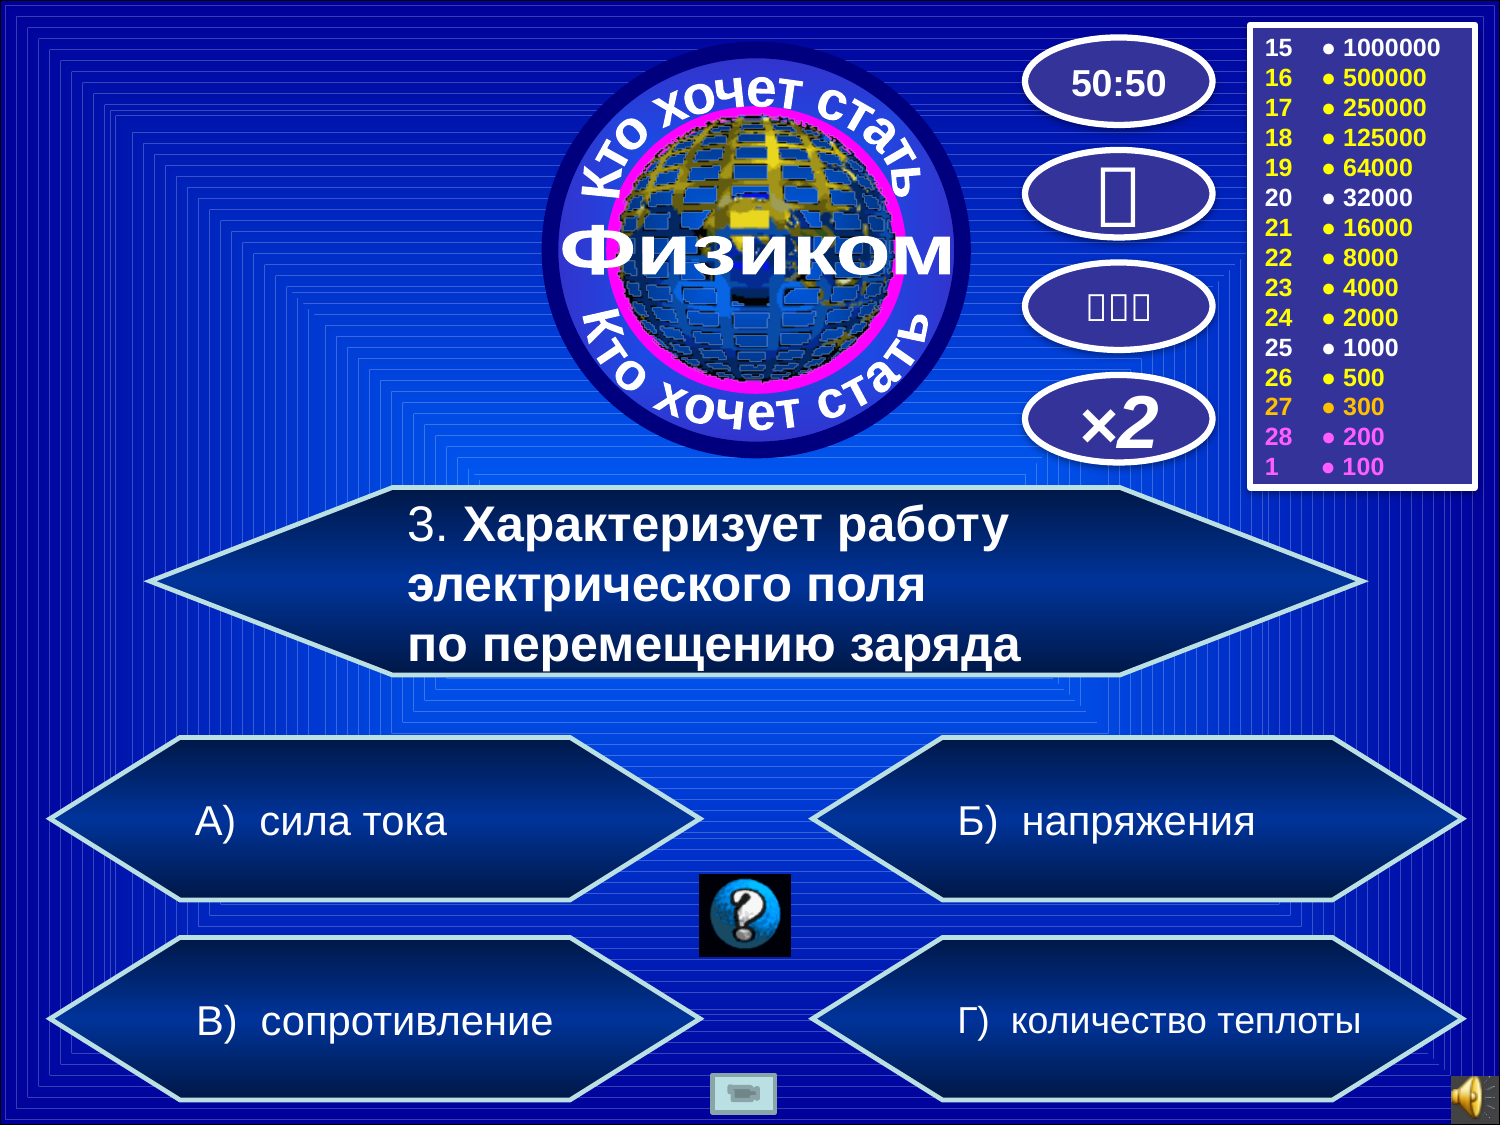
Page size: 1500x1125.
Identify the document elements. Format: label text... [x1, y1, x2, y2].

text_box [0, 0, 1500, 1125]
text_box Б) напряжения [812, 737, 1463, 900]
picture [612, 112, 901, 388]
text_box ×2 [1021, 371, 1216, 466]
picture [699, 874, 791, 958]
text_box ● 1000000 ● 500000 ● 250000 ● 125000 ● 64000 ● 32000 ● 16000 ● 8000 ● 4000 ● 2000 ● 1000 ● 500 ● 300 ● 200 1 ● 100 [1247, 22, 1478, 491]
text_box В) сопротивление [50, 937, 701, 1100]
text_box Г) количество теплоты [812, 937, 1463, 1100]
text_box 3. Характеризует работу электрического поля по перемещению заряда [149, 487, 1363, 676]
text_box [710, 1073, 777, 1115]
text_box  [1021, 146, 1216, 241]
text_box [615, 396, 898, 451]
text_box  [1021, 259, 1216, 354]
picture [1449, 1074, 1500, 1125]
text_box 50:50 [1021, 34, 1216, 129]
text_box А) сила тока [50, 737, 701, 900]
text_box [549, 49, 963, 391]
